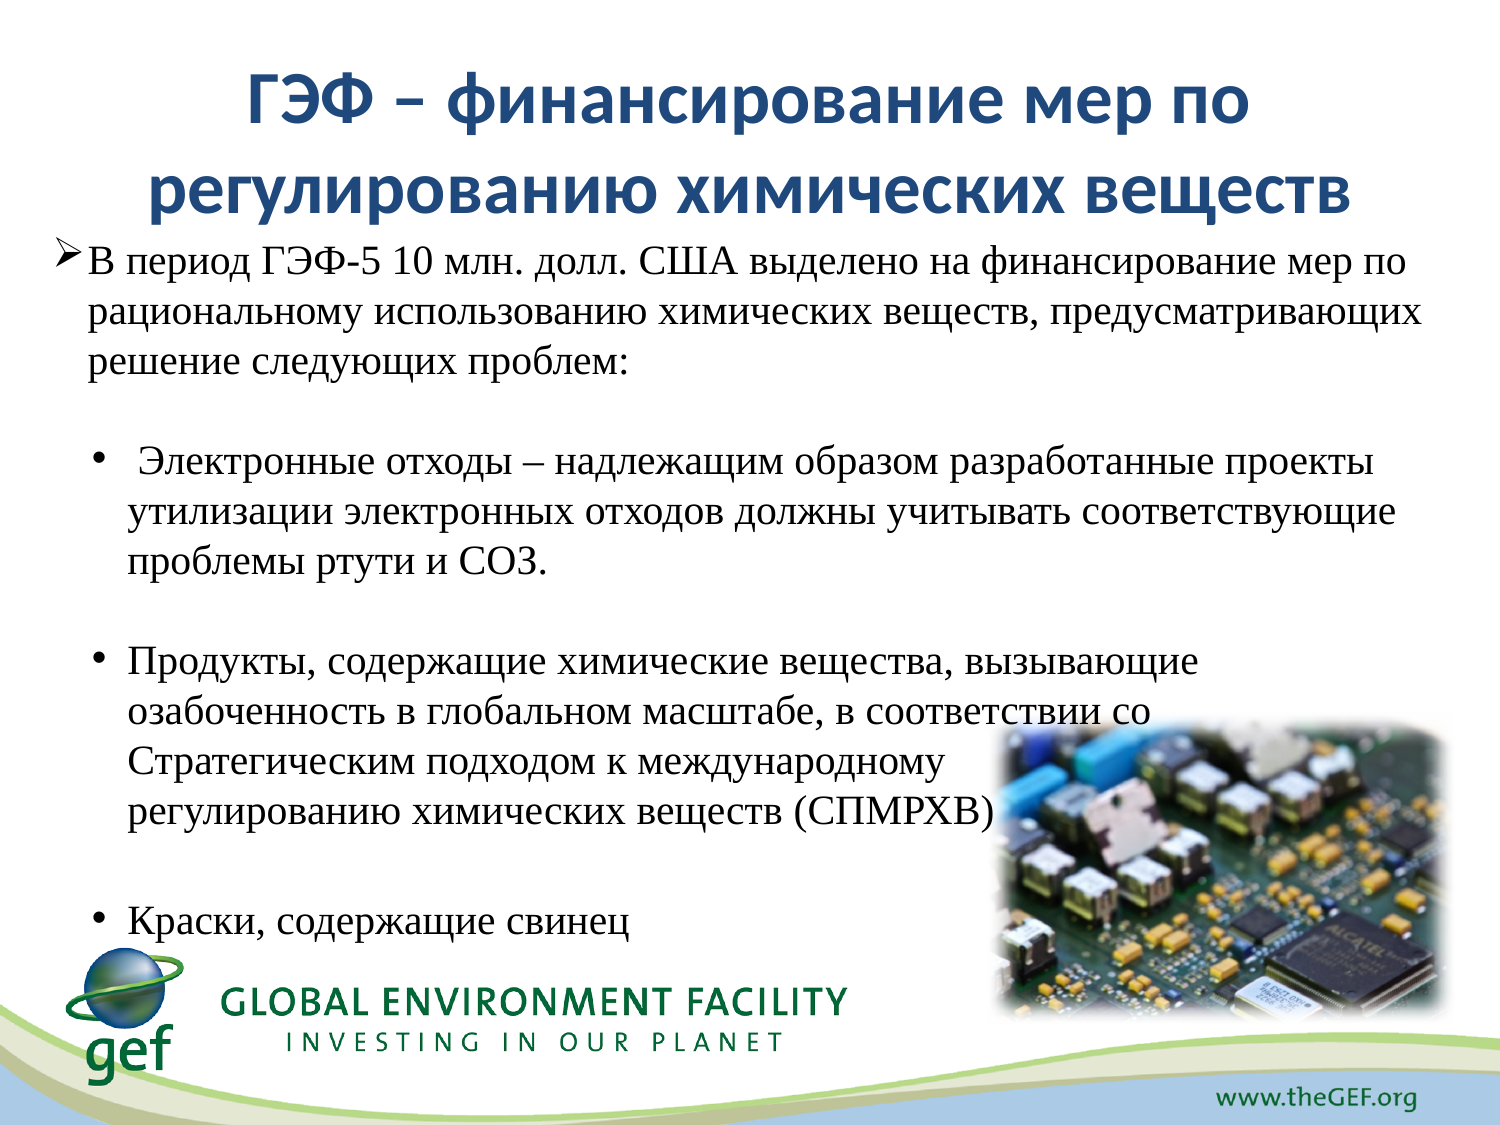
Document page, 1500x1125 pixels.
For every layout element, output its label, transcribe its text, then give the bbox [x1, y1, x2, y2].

text_box В период ГЭФ-5 10 млн. долл. США выделено на финансирование мер по рациональному использованию химических веществ, предусматривающих решение следующих проблем: Электронные отходы – надлежащим образом разработанные проекты утилизации электронных отходов должны учитывать соответствующие проблемы ртути и СОЗ. Продукты, содержащие химические вещества, вызывающие озабоченность в глобальном масштабе, в соответствии со Стратегическим подходом к международному регулированию химических веществ (СПМРХВ) Краски, содержащие свинец [37, 224, 1450, 1010]
picture [0, 712, 1500, 1125]
title ГЭФ – финансирование мер по регулированию химических веществ [74, 44, 1426, 224]
